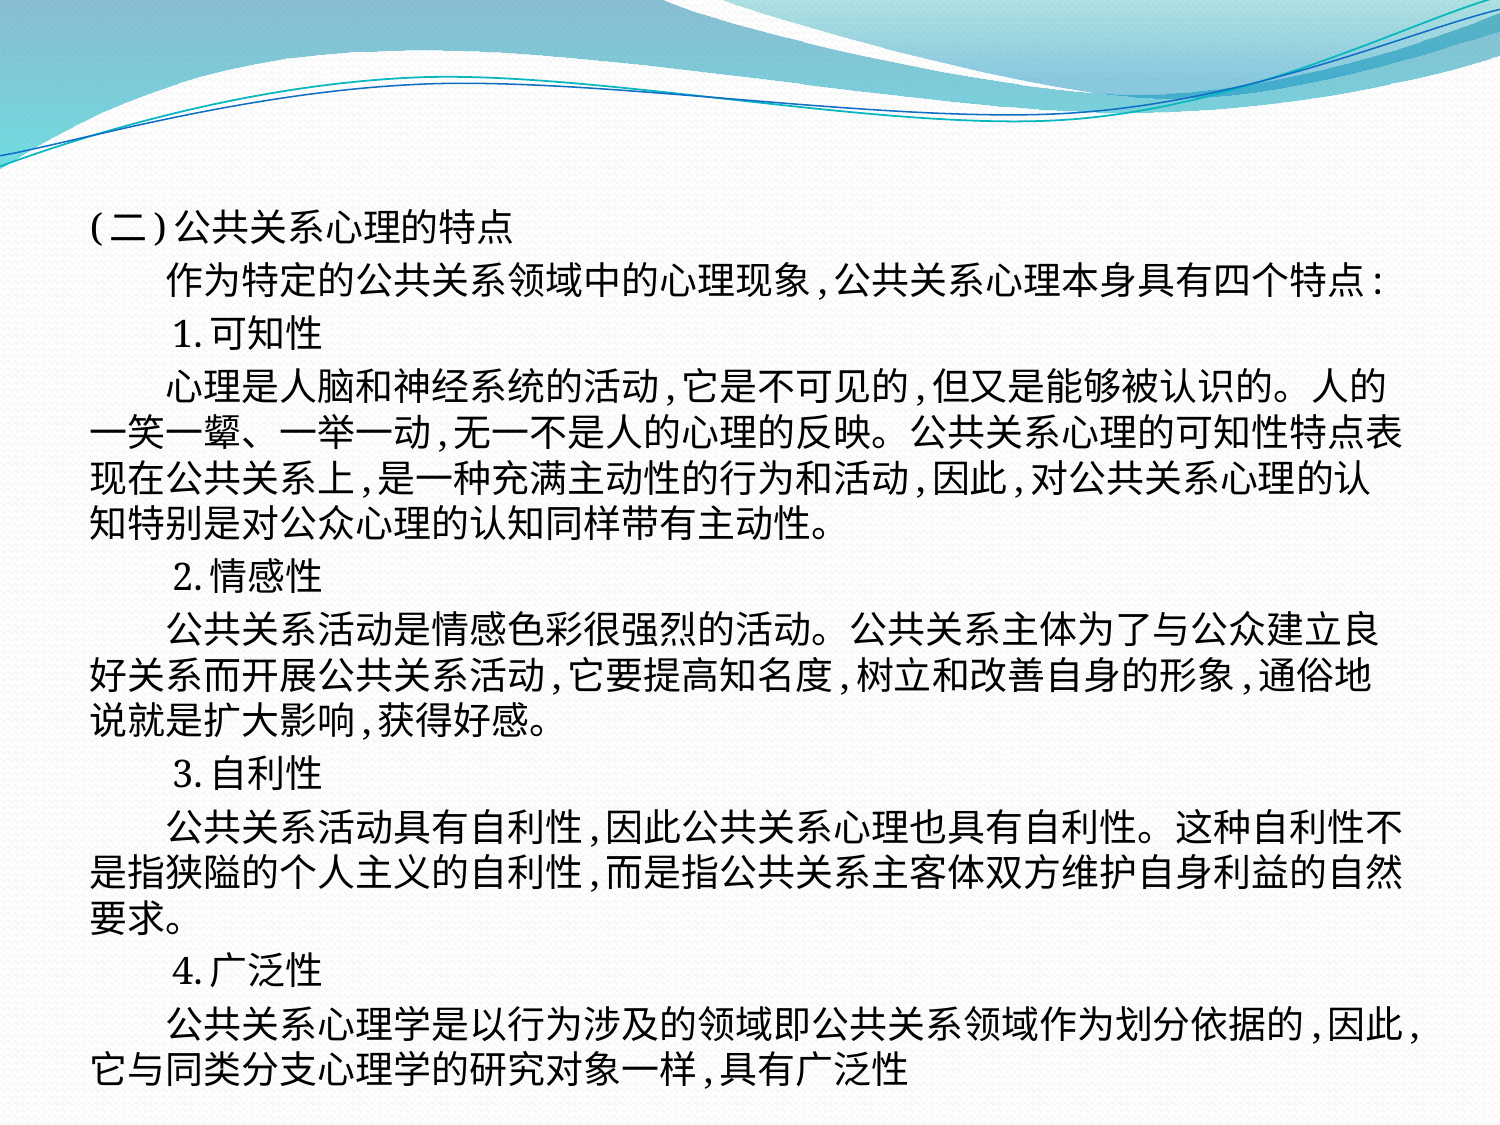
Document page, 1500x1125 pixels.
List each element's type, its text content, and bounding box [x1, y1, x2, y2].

list (二)公共关系心理的特点 作为特定的公共关系领域中的心理现象,公共关系心理本身具有四个特点: 1.可知性 心理是人脑和神经系统的活动,它是不可见的,但又是能够被认识的。人的一笑一颦、一举一动,无一不是人的心理的反映。公共关系心理的可知性特点表现在公共关系上,是一种充满主动性的行为和活动,因此,对公共关系心理的认知特别是对公众心理的认知同样带有主动性。 2.情感性 公共关系活动是情感色彩很强烈的活动。公共关系主体为了与公众建立良好关系而开展公共关系活动,它要提高知名度,树立和改善自身的形象,通俗地说就是扩大影响,获得好感。 3.自利性 公共关系活动具有自利性,因此公共关系心理也具有自利性。这种自利性不是指狭隘的个人主义的自利性,而是指公共关系主客体双方维护自身利益的自然要求。 4.广泛性 公共关系心理学是以行为涉及的领域即公共关系领域作为划分依据的,因此,它与同类分支心理学的研究对象一样,具有广泛性 [75, 196, 1425, 1106]
